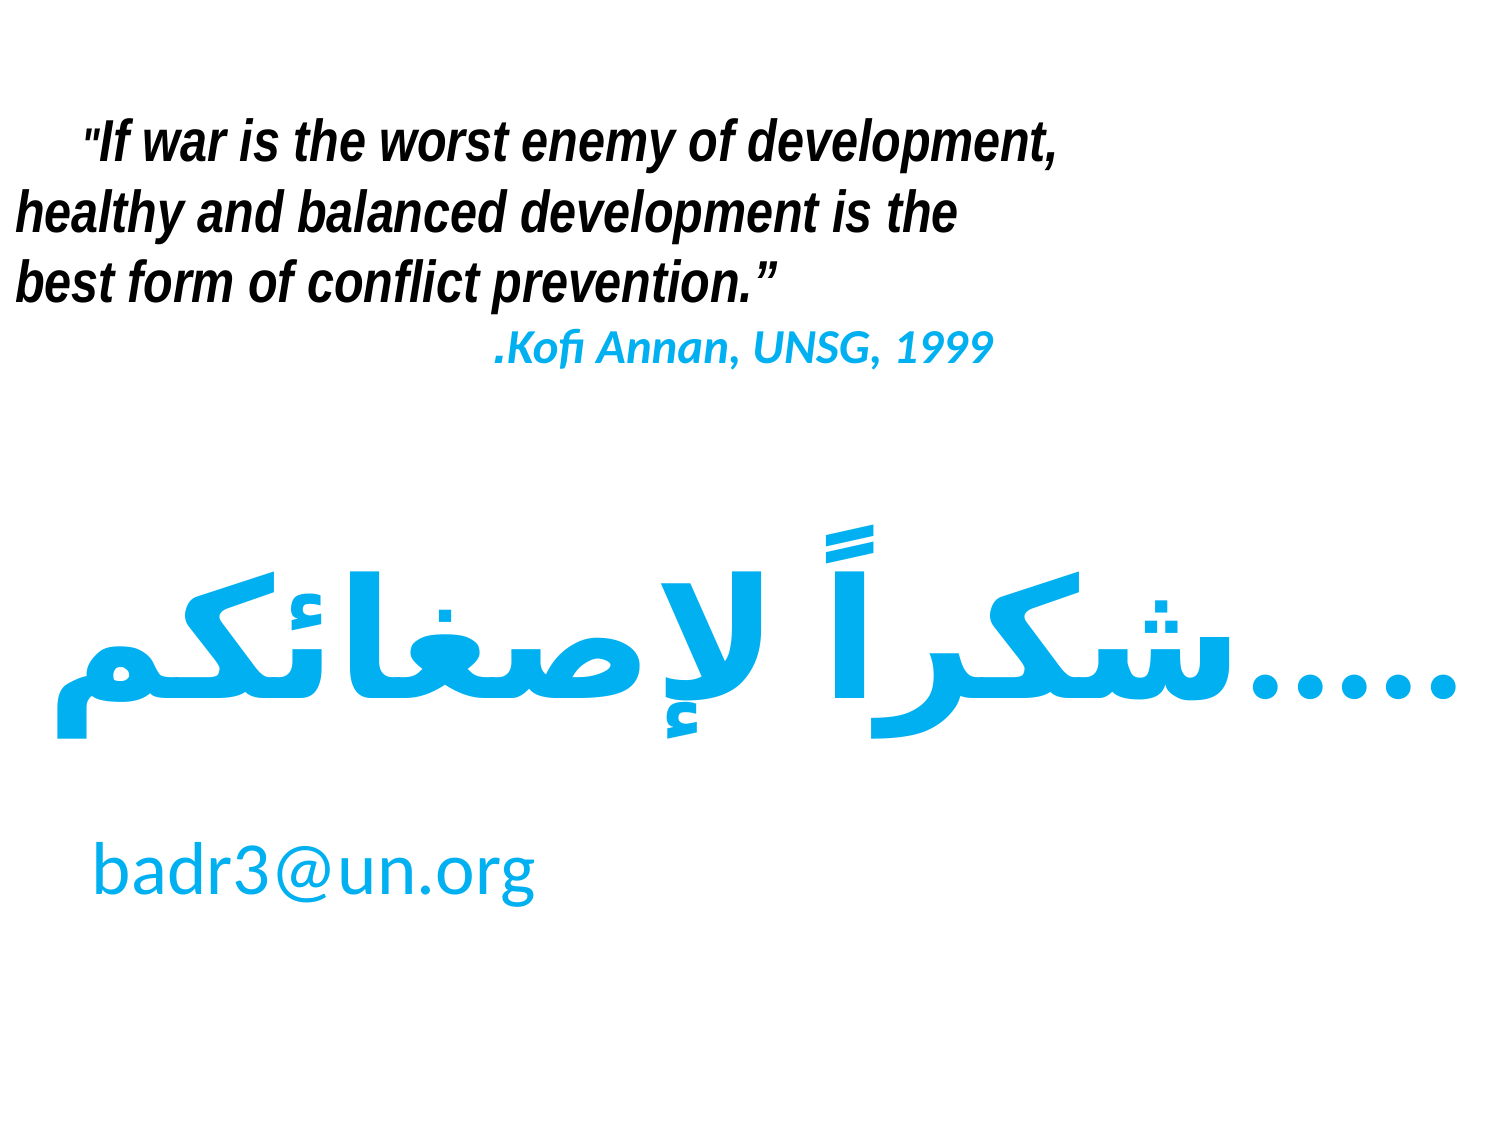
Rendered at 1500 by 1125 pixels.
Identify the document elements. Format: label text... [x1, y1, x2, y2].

text_box "If war is the worst enemy of development, healthy and balanced development is the best form of conflict prevention.” Kofi Annan, UNSG, 1999. [0, 87, 1088, 388]
text_box badr3@un.org [77, 812, 551, 918]
text_box شكراً لإصغائكم..... [31, 524, 1482, 740]
